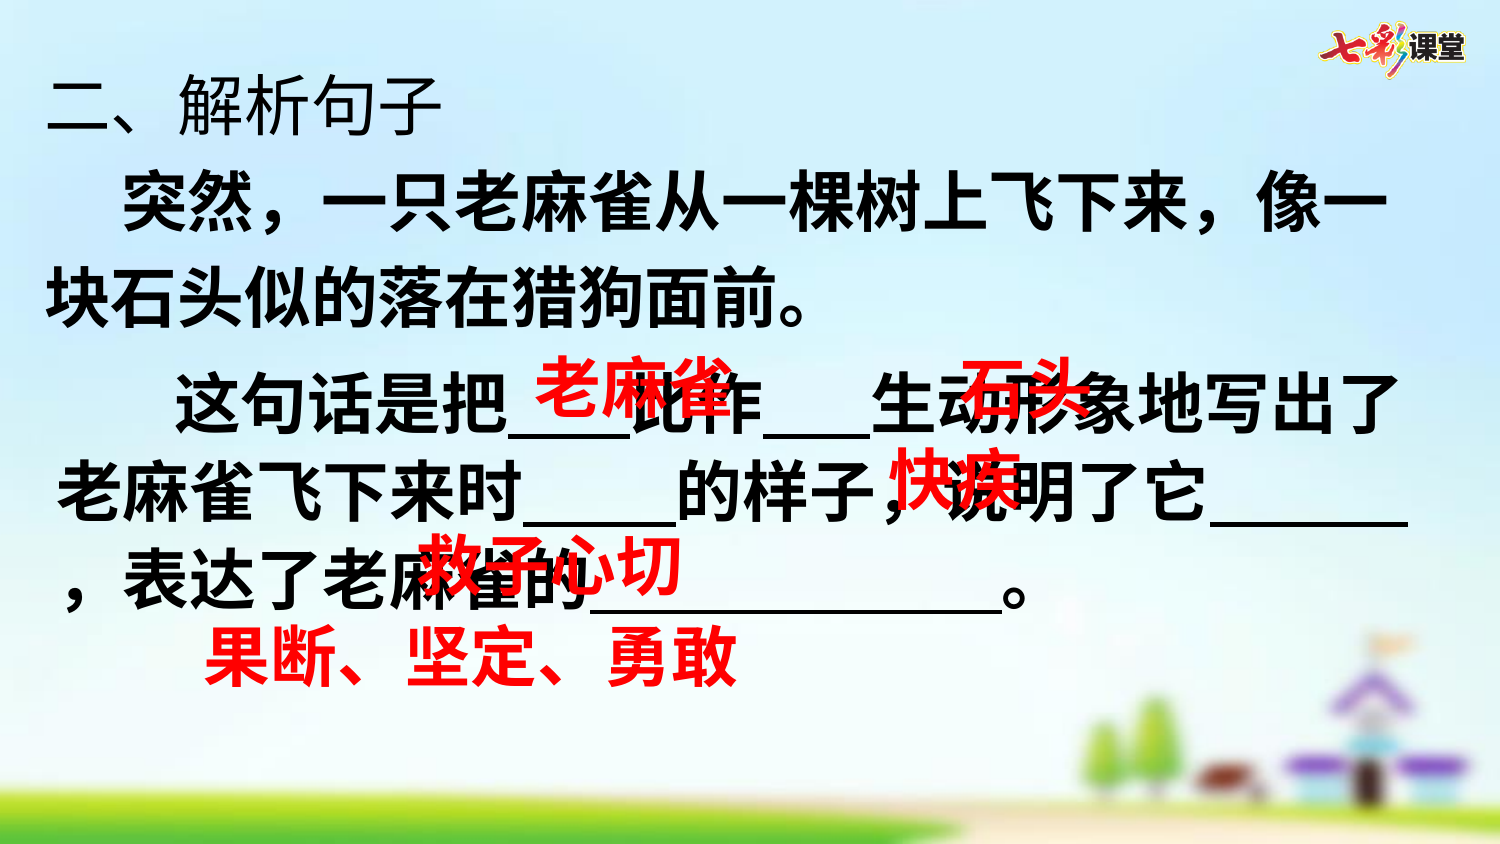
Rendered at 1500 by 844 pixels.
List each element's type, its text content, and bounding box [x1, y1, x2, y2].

text_box 快疾 [874, 430, 1046, 526]
text_box 救子心切 [401, 516, 786, 606]
text_box 二、解析句子 突然，一只老麻雀从一棵树上飞下来，像一块石头似的落在猎狗面前。 [29, 40, 1436, 344]
text_box 老麻雀 [519, 338, 798, 434]
text_box 果断、坚定、勇敢 [189, 606, 809, 702]
picture [0, 0, 1500, 844]
text_box 这句话是把 比作 生动形象地写出了老麻雀飞下来时 的样子，说明了它 ，表达了老麻雀的 。 [41, 346, 1435, 626]
text_box 石头 [945, 339, 1117, 434]
